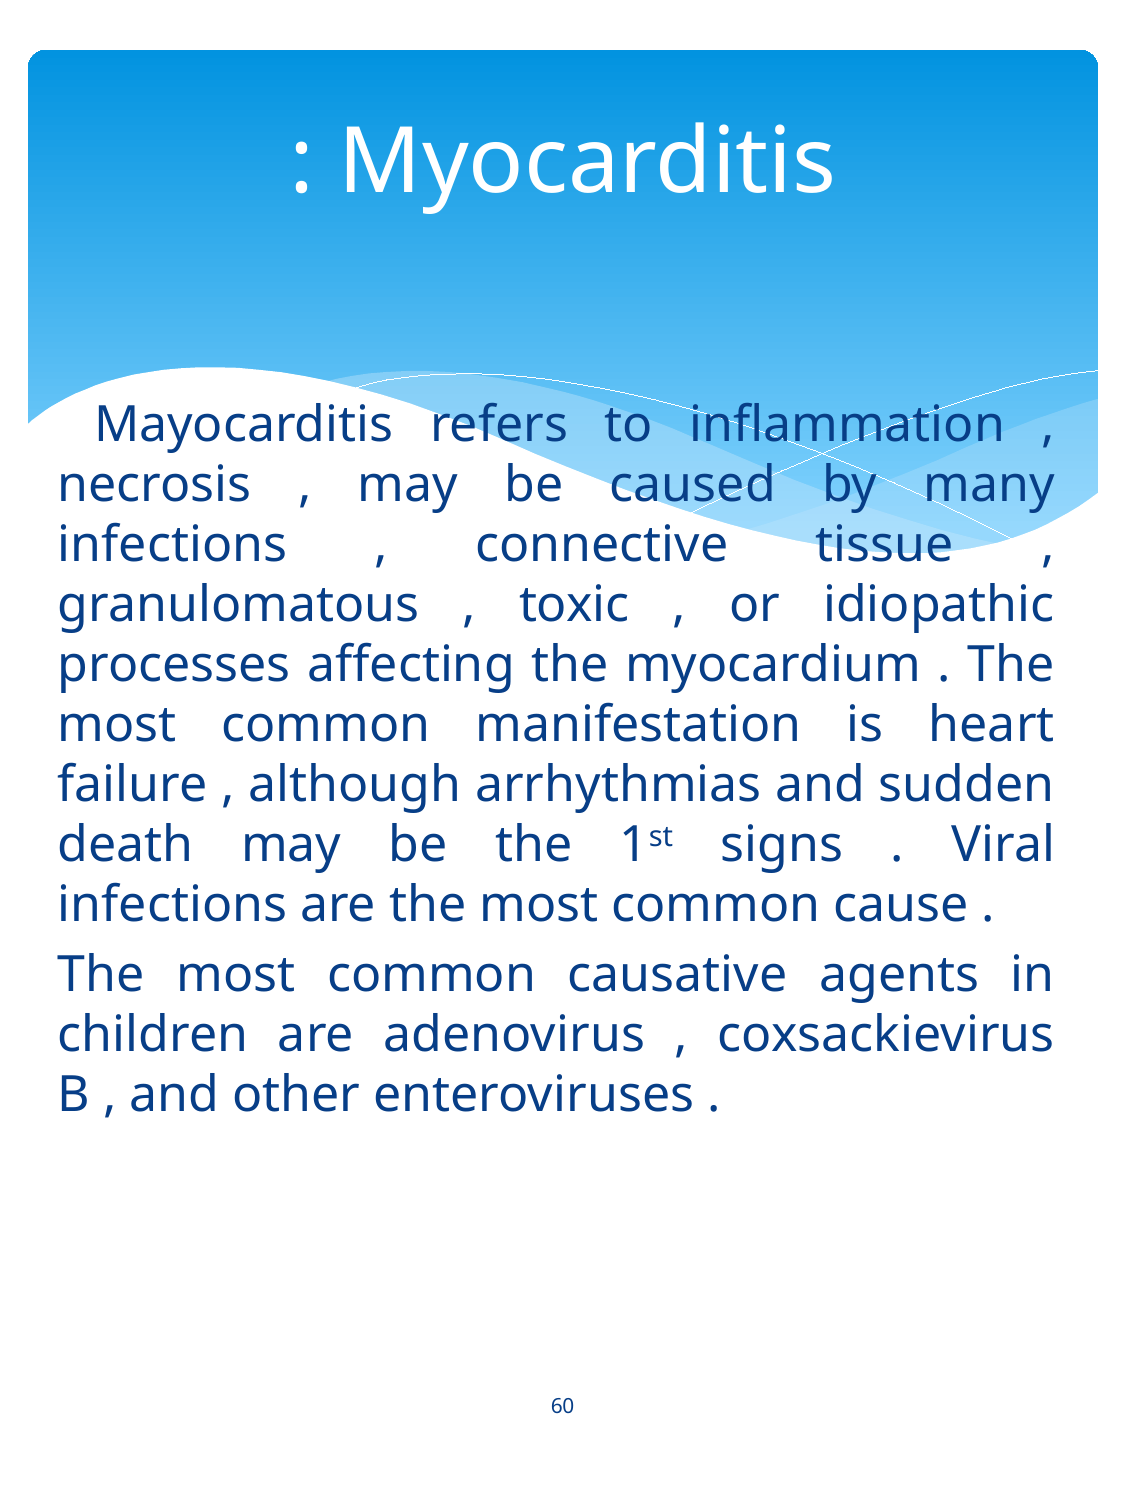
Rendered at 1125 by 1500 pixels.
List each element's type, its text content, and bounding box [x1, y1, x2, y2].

slide_number 60 [491, 1367, 634, 1447]
title Myocarditis : [56, 73, 1069, 348]
list Mayocarditis refers to inflammation , necrosis , may be caused by many infections , connective tissue , granulomatous , toxic , or idiopathic processes affecting the myocardium . The most common manifestation is heart failure , although arrhythmias and sudden death may be the 1st signs . Viral infections are the most common cause . The most common causative agents in children are adenovirus , coxsackievirus B , and other enteroviruses . [42, 383, 1071, 1412]
